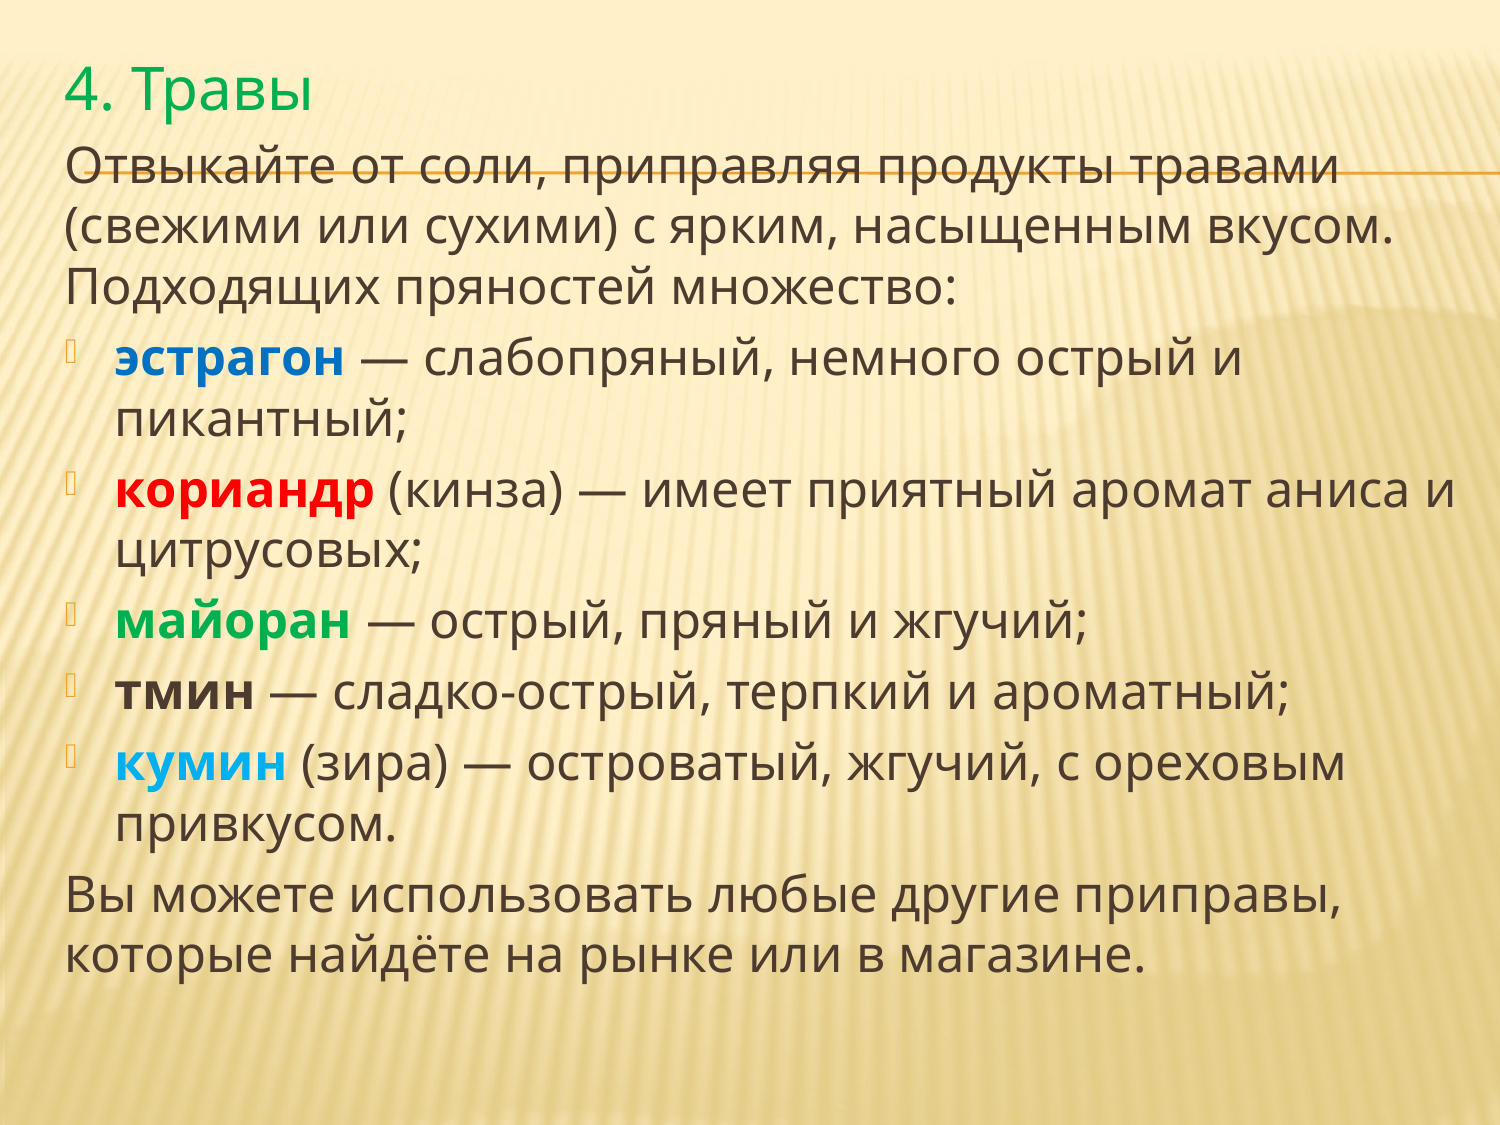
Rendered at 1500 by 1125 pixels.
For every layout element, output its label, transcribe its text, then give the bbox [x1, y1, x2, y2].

list 4. Травы Отвыкайте от соли, приправляя продукты травами (свежими или сухими) с ярким, насыщенным вкусом. Подходящих пряностей множество: эстрагон — слабопряный, немного острый и пикантный; кориандр (кинза) — имеет приятный аромат аниса и цитрусовых; майоран — острый, пряный и жгучий; тмин — сладко-острый, терпкий и ароматный; кумин (зира) — островатый, жгучий, с ореховым привкусом. Вы можете использовать любые другие приправы, которые найдёте на рынке или в магазине. [50, 42, 1475, 998]
